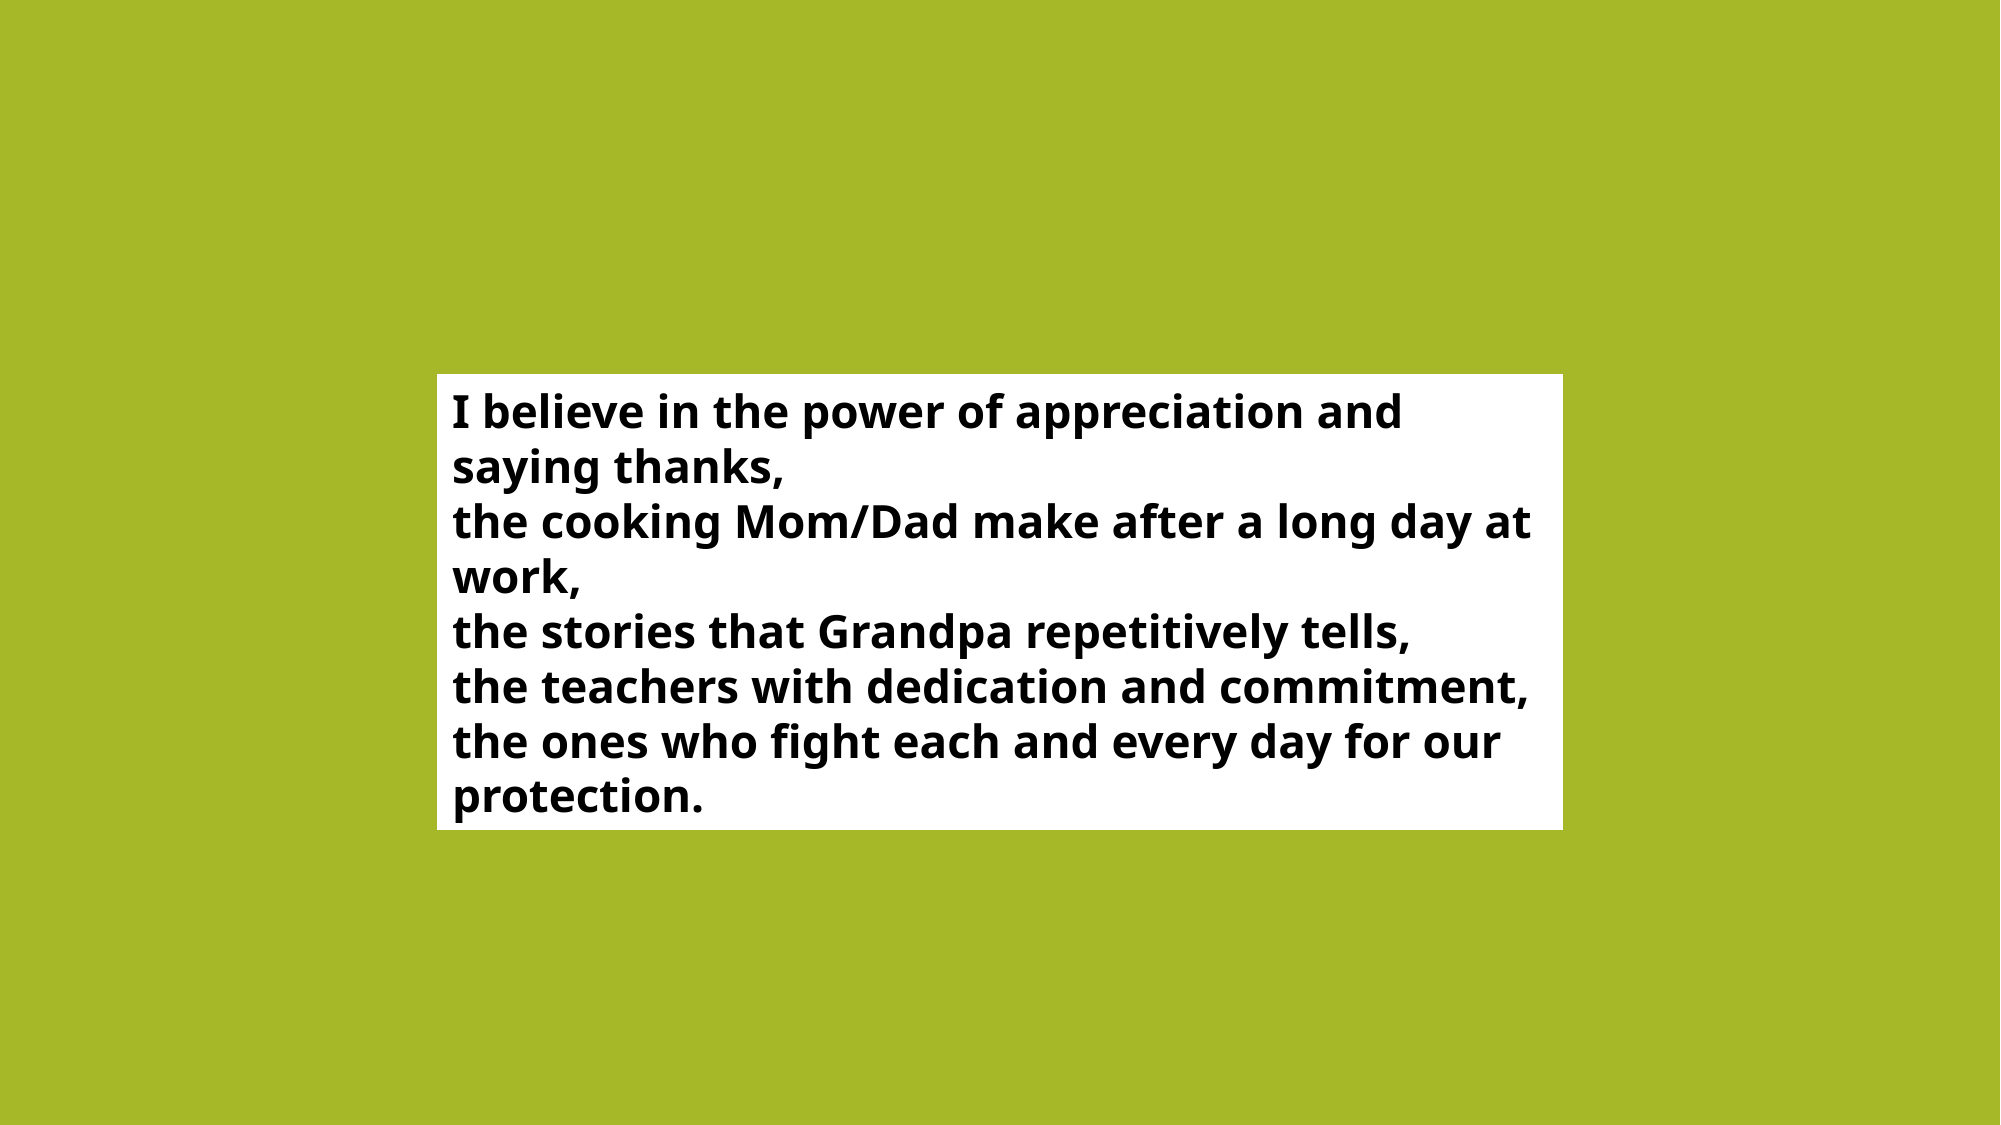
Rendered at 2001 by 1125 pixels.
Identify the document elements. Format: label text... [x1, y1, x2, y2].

text_box I believe in the power of appreciation and saying thanks, the cooking Mom/Dad make after a long day at work, the stories that Grandpa repetitively tells, the teachers with dedication and commitment, the ones who fight each and every day for our protection. [437, 374, 1563, 830]
